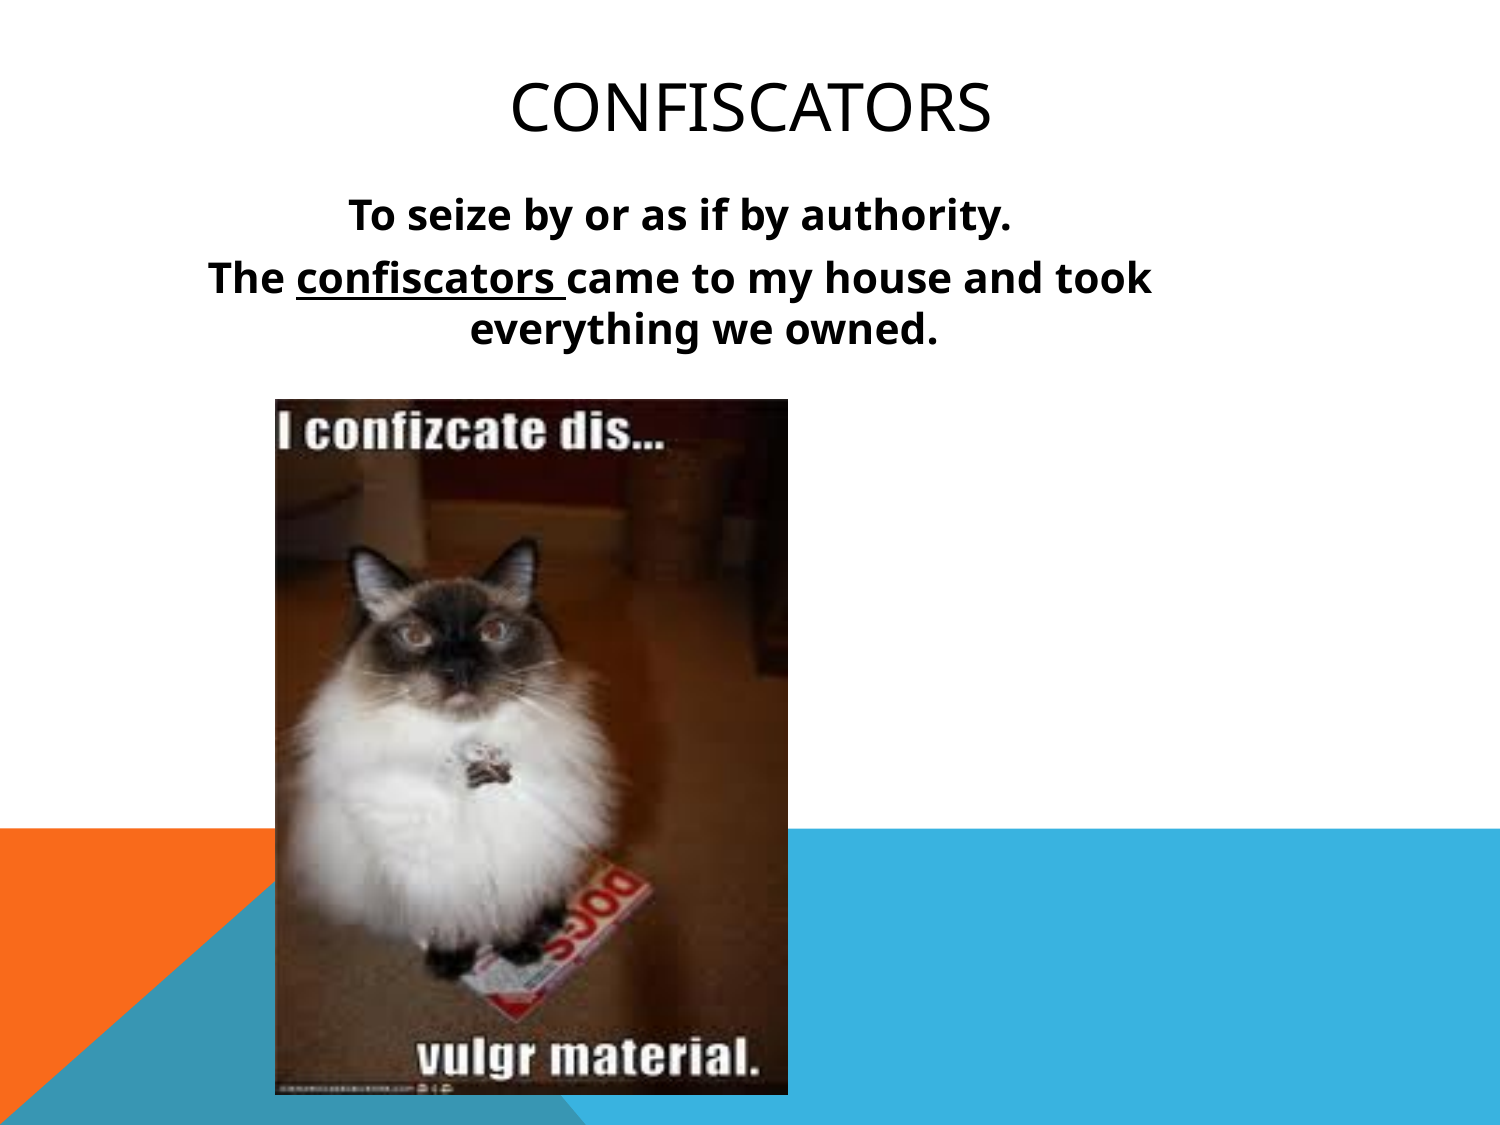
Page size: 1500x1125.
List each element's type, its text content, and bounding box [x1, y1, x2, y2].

list To seize by or as if by authority. The confiscators came to my house and took everything we owned. [135, 180, 1225, 363]
title CONFISCATORS [135, 60, 1369, 150]
picture [274, 399, 788, 1096]
